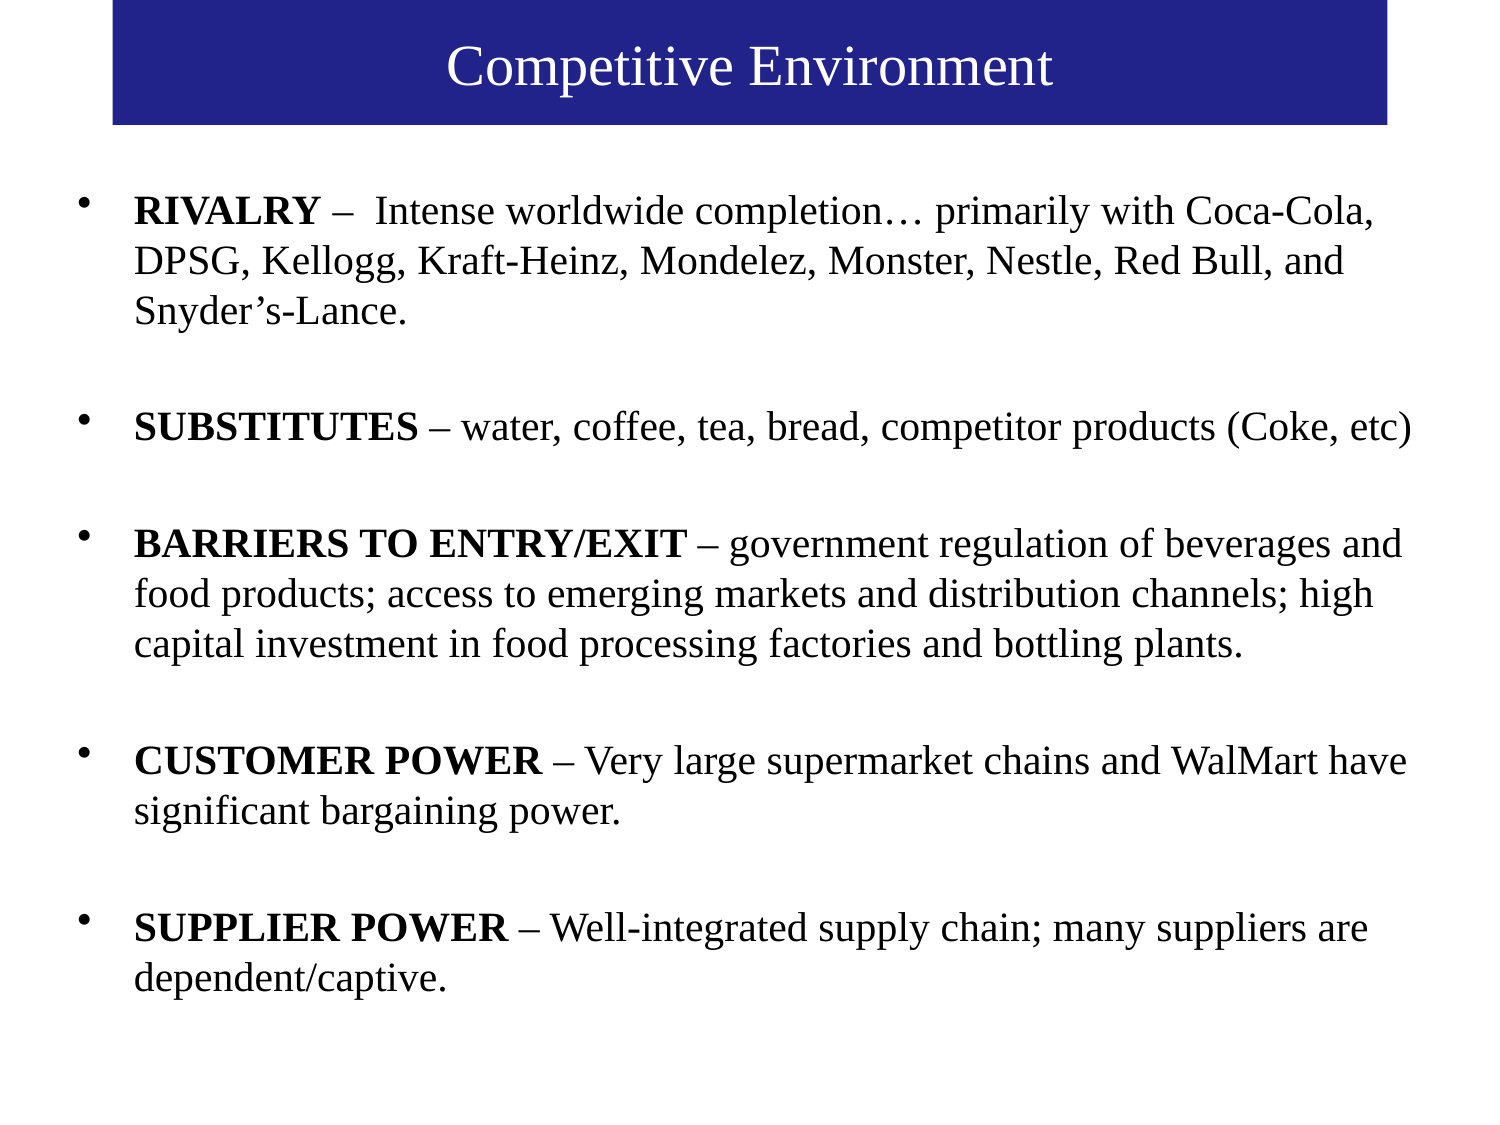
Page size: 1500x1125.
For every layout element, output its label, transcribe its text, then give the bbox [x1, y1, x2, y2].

title Competitive Environment [112, 0, 1388, 125]
list RIVALRY – Intense worldwide completion… primarily with Coca-Cola, DPSG, Kellogg, Kraft-Heinz, Mondelez, Monster, Nestle, Red Bull, and Snyder’s-Lance. SUBSTITUTES – water, coffee, tea, bread, competitor products (Coke, etc) BARRIERS TO ENTRY/EXIT – government regulation of beverages and food products; access to emerging markets and distribution channels; high capital investment in food processing factories and bottling plants. CUSTOMER POWER – Very large supermarket chains and WalMart have significant bargaining power. SUPPLIER POWER – Well-integrated supply chain; many suppliers are dependent/captive. [62, 174, 1463, 1088]
